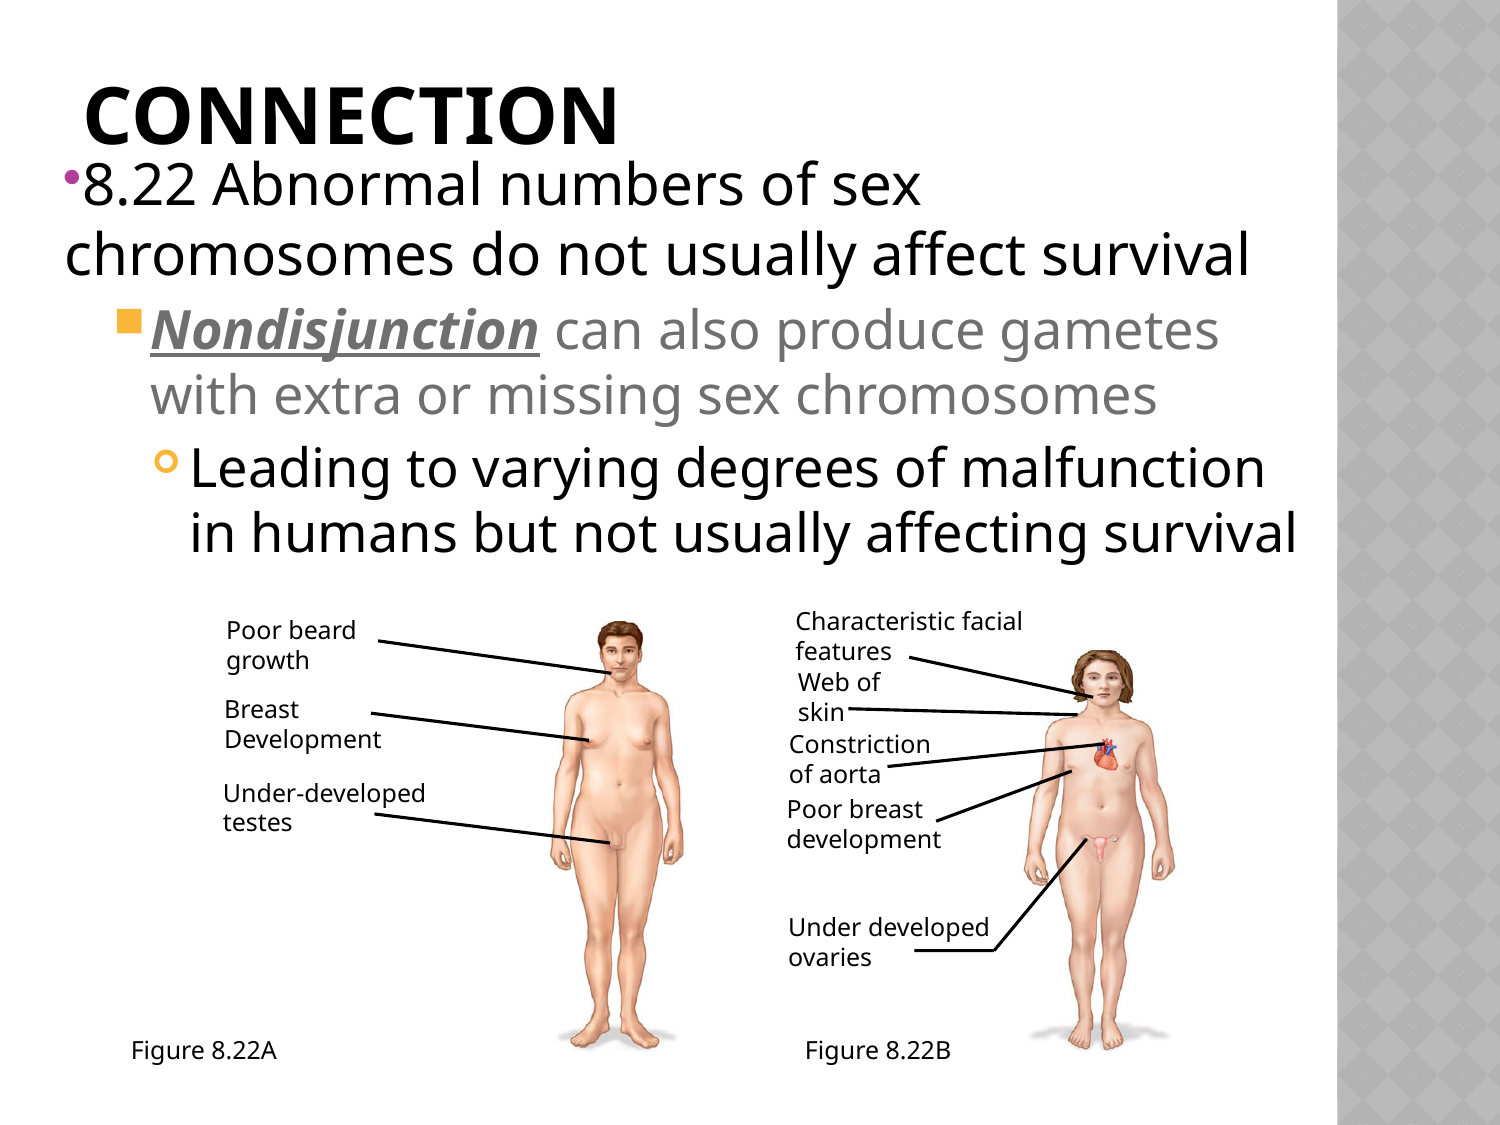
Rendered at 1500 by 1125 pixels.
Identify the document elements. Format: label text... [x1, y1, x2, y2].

title CONNECTION [75, 52, 1263, 139]
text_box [777, 597, 1190, 1070]
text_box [113, 605, 699, 1070]
list 8.22 Abnormal numbers of sex chromosomes do not usually affect survival Nondisjunction can also produce gametes with extra or missing sex chromosomes Leading to varying degrees of malfunction in humans but not usually affecting survival [50, 139, 1328, 589]
